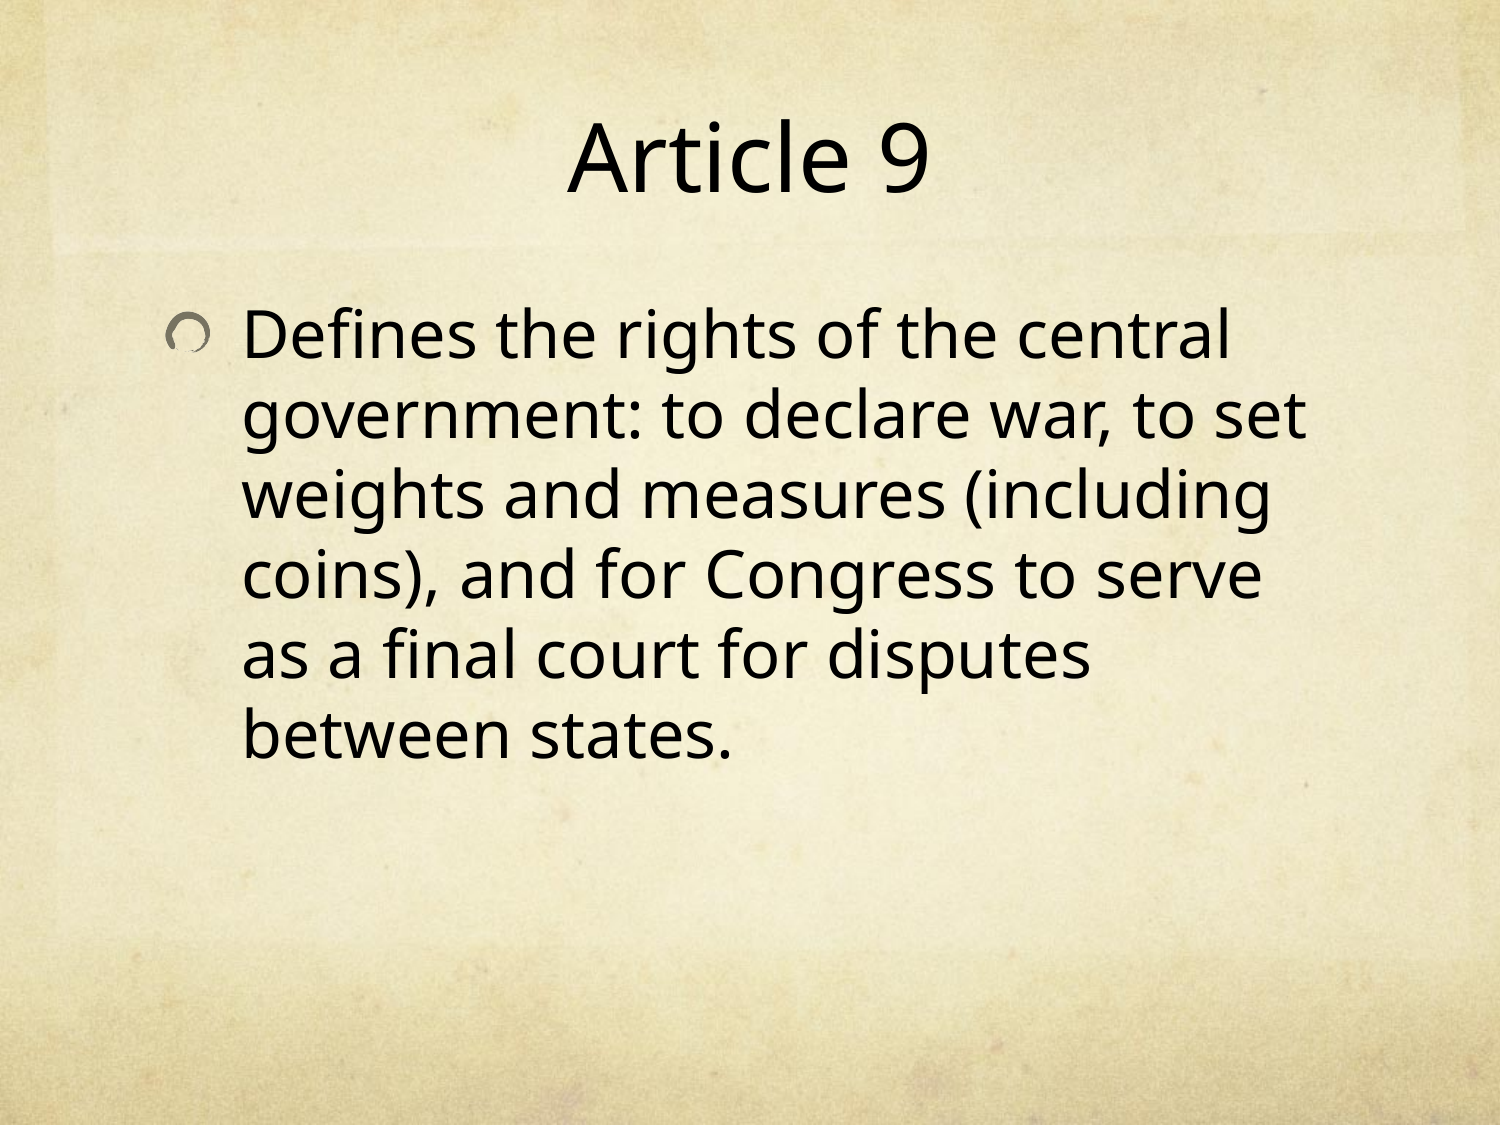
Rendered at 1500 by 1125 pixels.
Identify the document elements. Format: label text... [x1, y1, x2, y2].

picture [0, 0, 1500, 1125]
title Article 9 [150, 82, 1350, 225]
list Defines the rights of the central government: to declare war, to set weights and measures (including coins), and for Congress to serve as a final court for disputes between states. [150, 284, 1350, 950]
